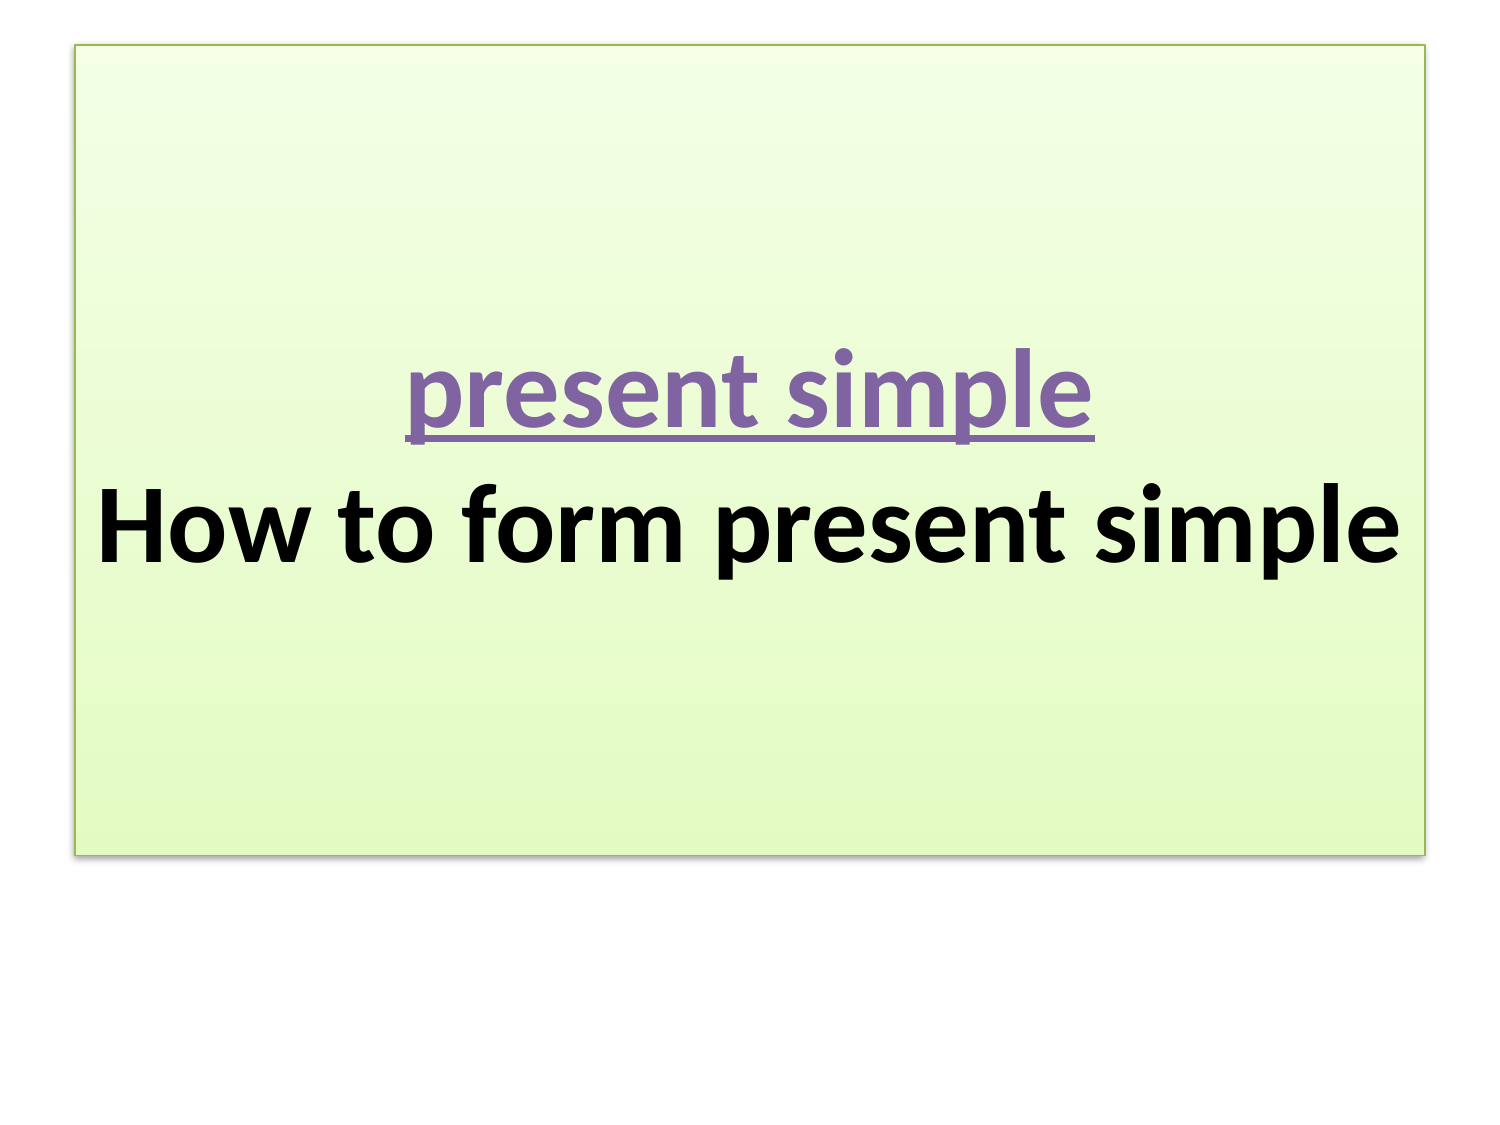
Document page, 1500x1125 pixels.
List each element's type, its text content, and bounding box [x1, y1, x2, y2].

title present simple How to form present simple [74, 44, 1426, 856]
